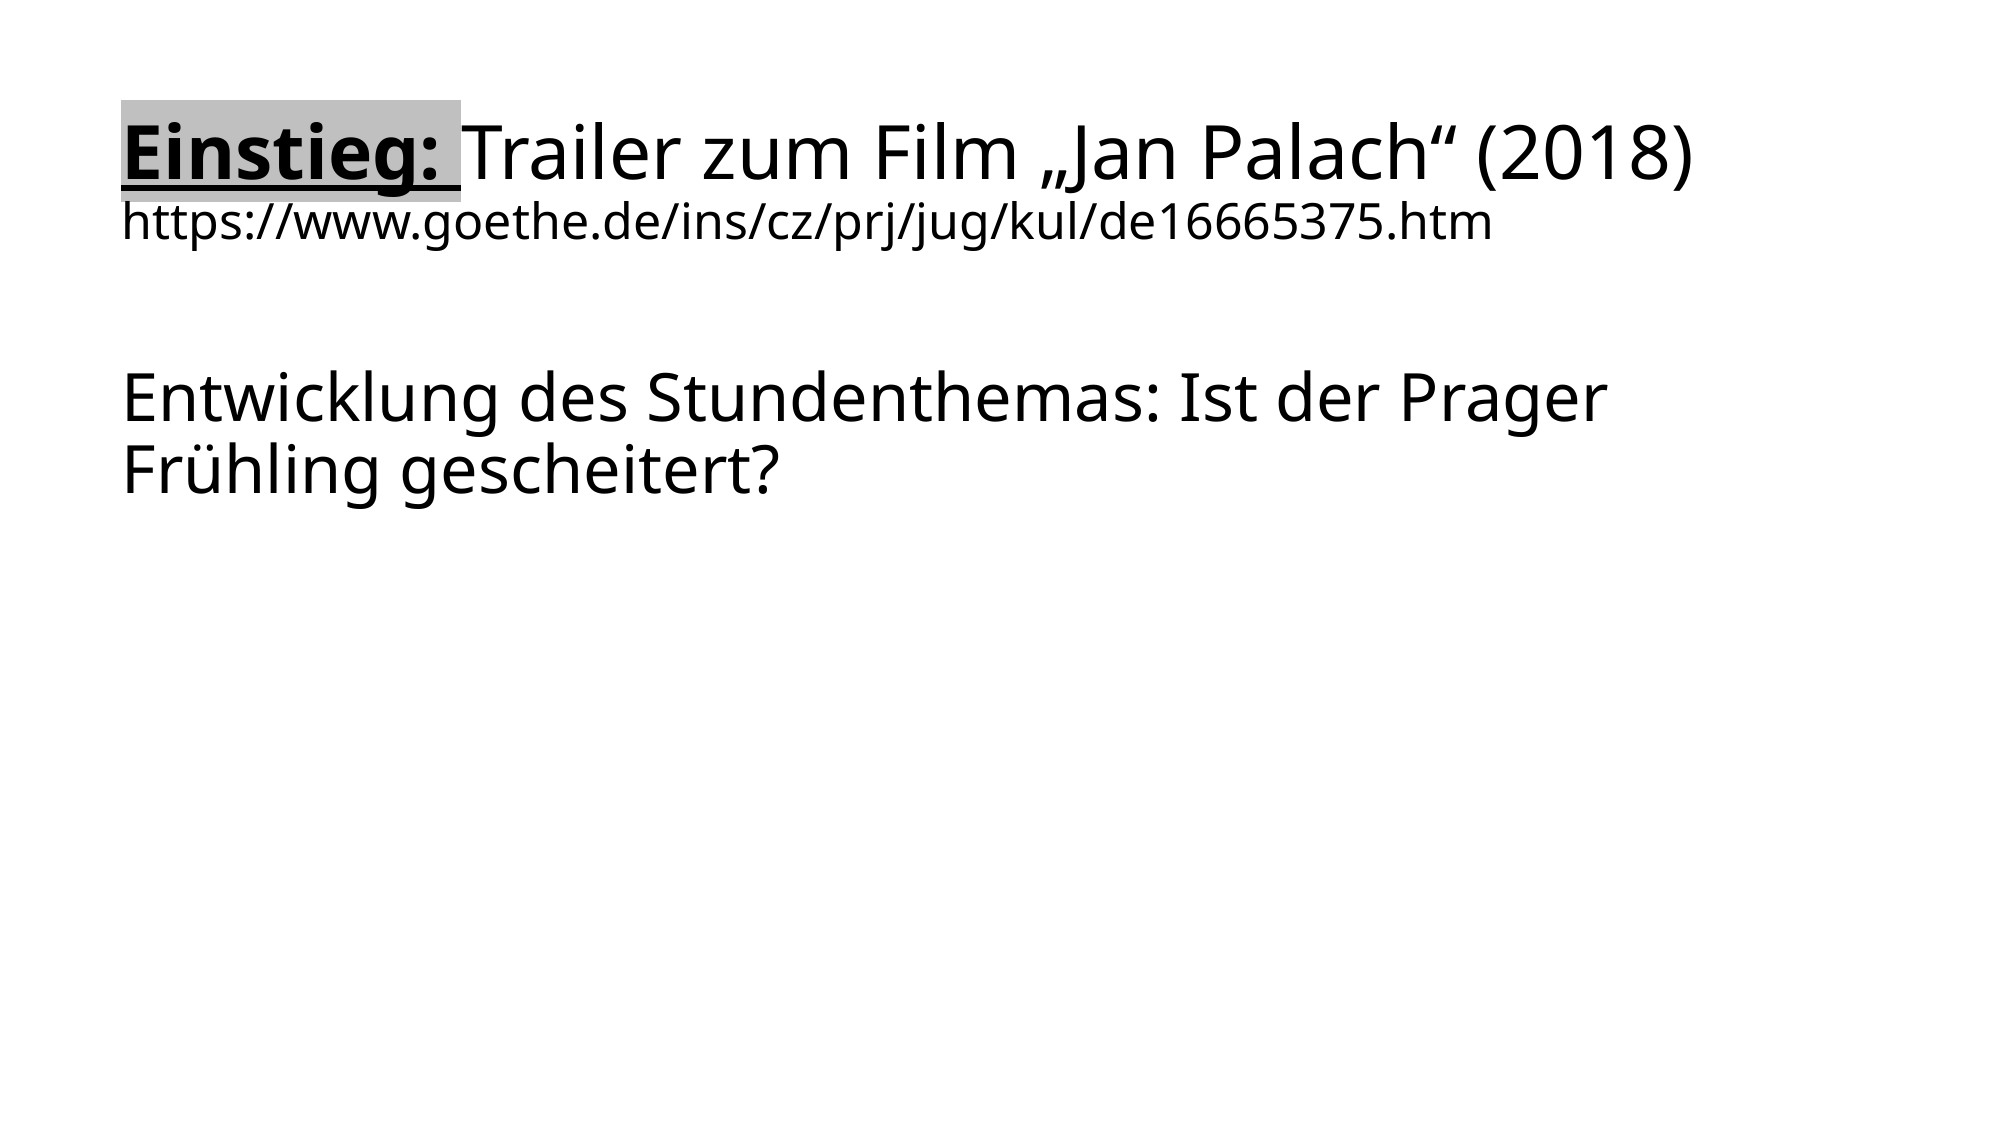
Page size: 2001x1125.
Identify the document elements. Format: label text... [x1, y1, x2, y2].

title Einstieg: Trailer zum Film „Jan Palach“ (2018) https://www.goethe.de/ins/cz/prj/jug/kul/de16665375.htm [106, 61, 1832, 304]
text_box Entwicklung des Stundenthemas: Ist der Prager Frühling gescheitert? [106, 314, 1738, 558]
